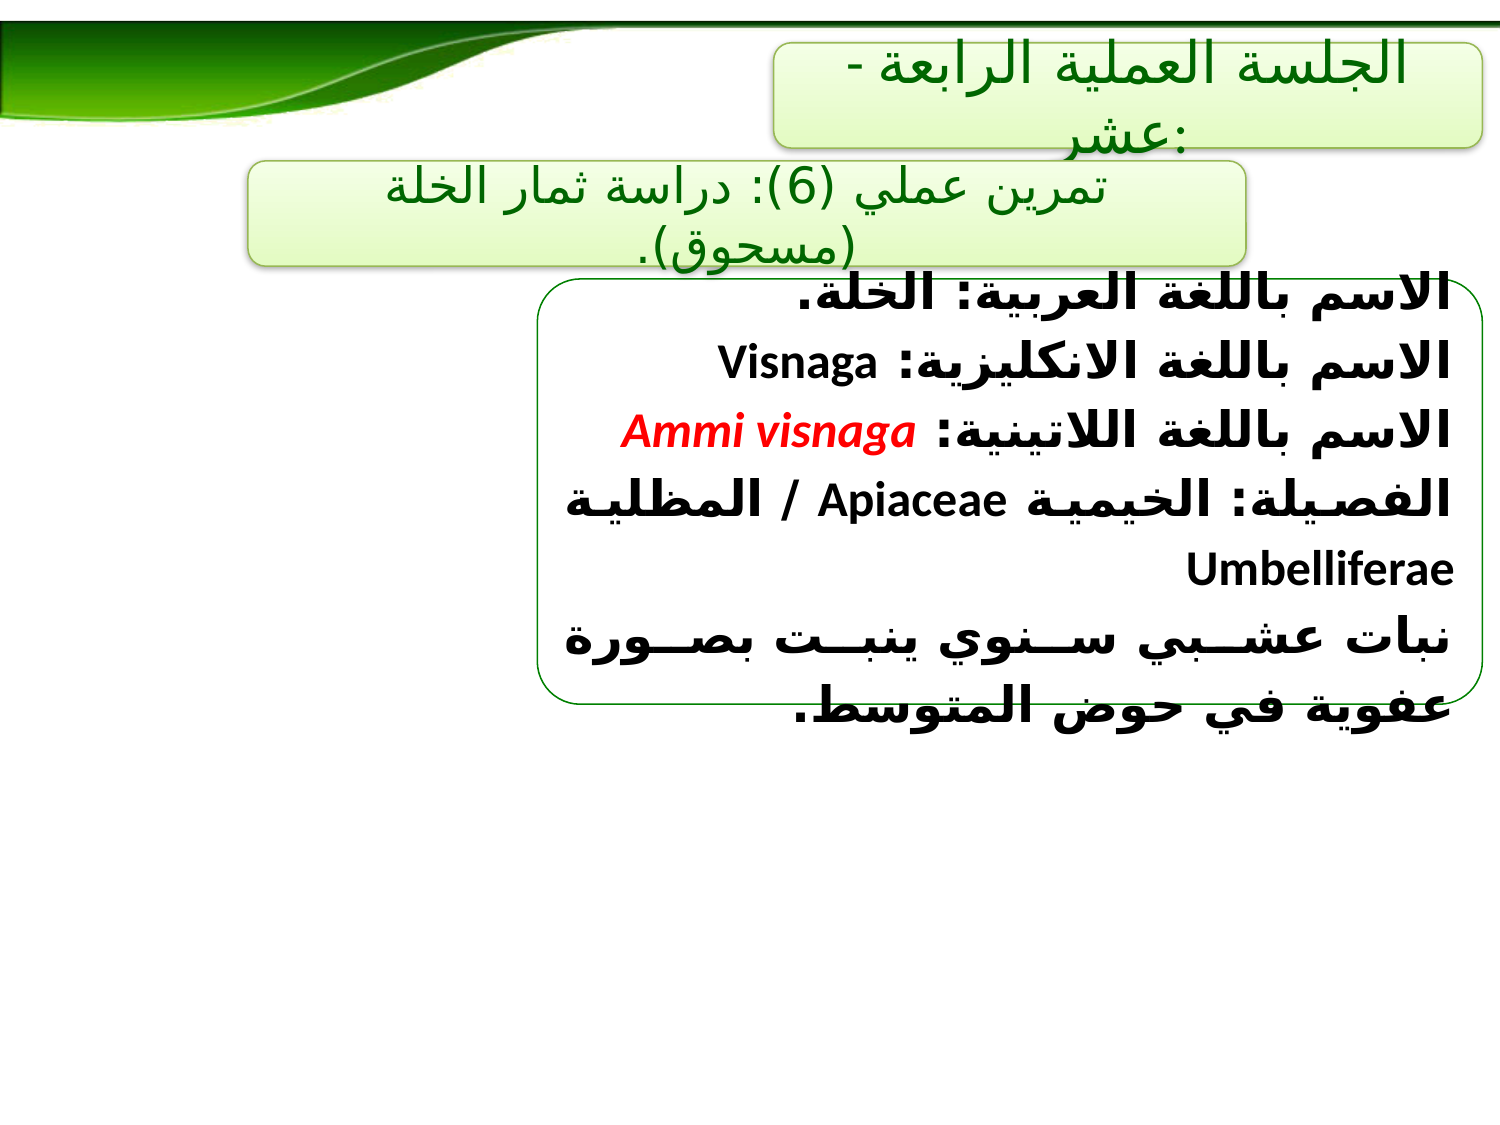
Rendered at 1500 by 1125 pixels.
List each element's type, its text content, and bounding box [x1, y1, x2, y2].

text_box - الجلسة العملية الرابعة عشر: [774, 137, 1482, 149]
text_box الاسم باللغة العربية: الخلة. الاسم باللغة الانكليزية: Visnaga الاسم باللغة اللاتينية: Ammi visnaga الفصيلة: الخيمية Apiaceae / المظلية Umbelliferae نبات عشبي سنوي ينبت بصورة عفوية في حوض المتوسط. [537, 278, 1483, 705]
picture [0, 0, 1500, 130]
text_box تمرين عملي (6): دراسة ثمار الخلة (مسحوق). [247, 160, 1247, 267]
